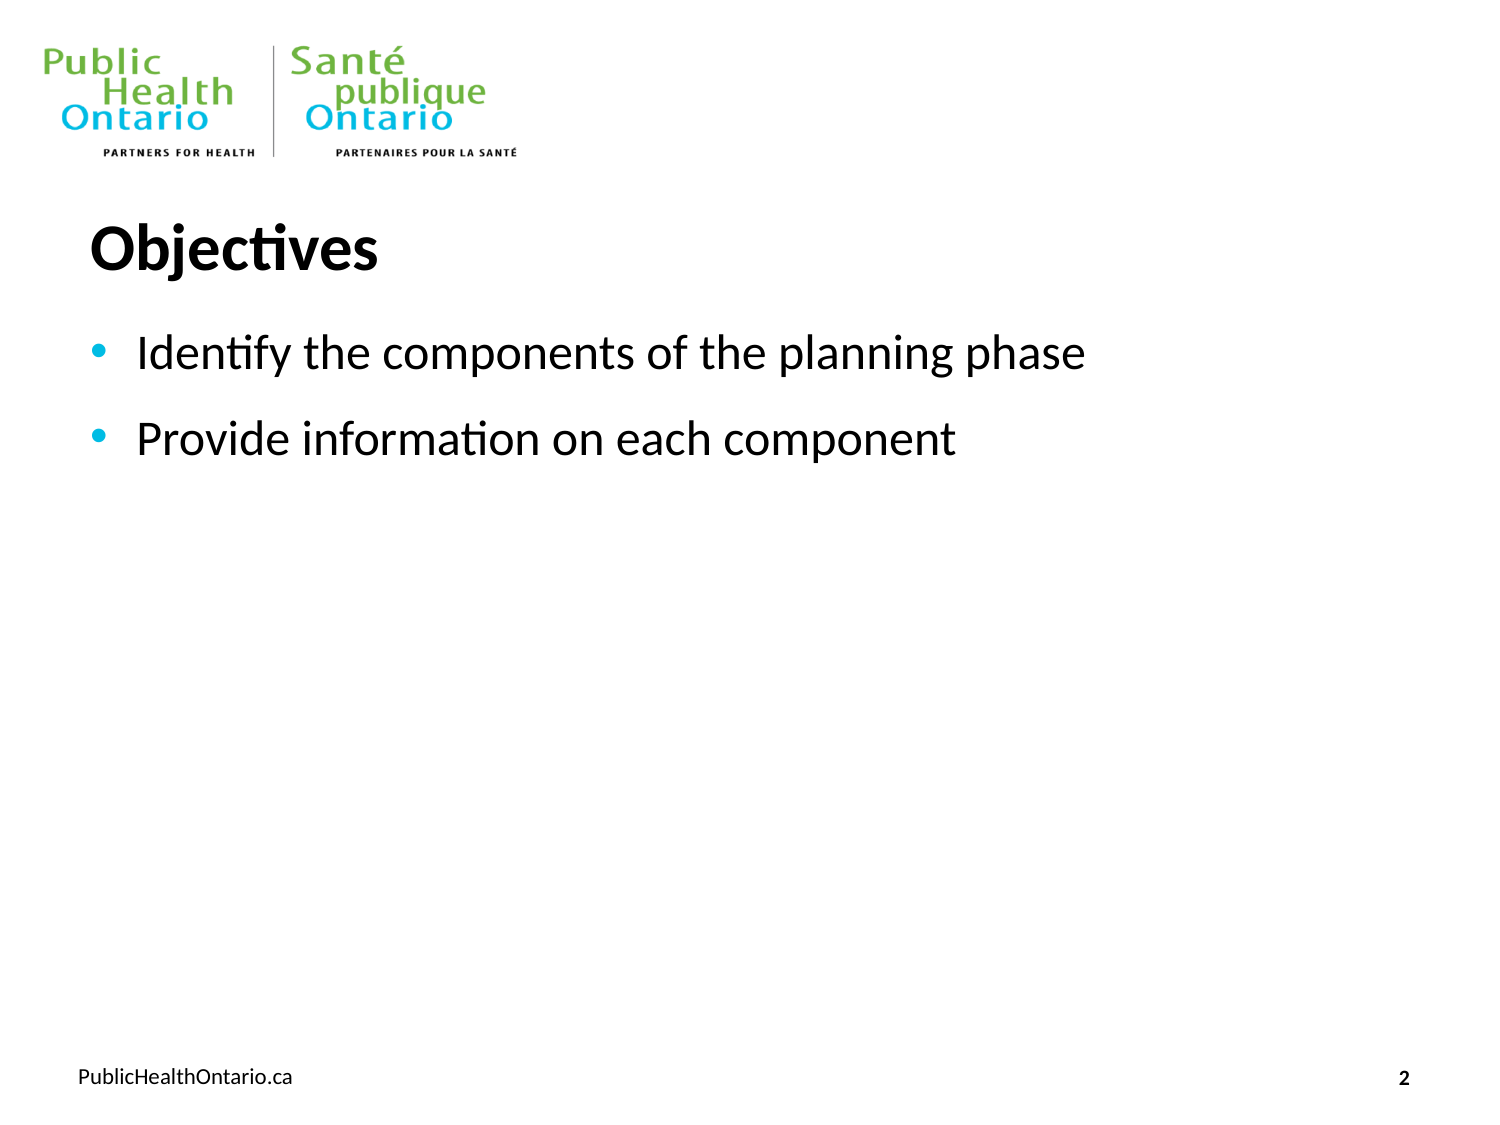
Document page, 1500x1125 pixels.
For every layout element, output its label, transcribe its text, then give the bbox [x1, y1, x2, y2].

title Objectives [75, 187, 1425, 300]
picture [37, 37, 525, 165]
list Identify the components of the planning phase Provide information on each component [75, 312, 1425, 1038]
slide_number 2 [1287, 1057, 1425, 1096]
